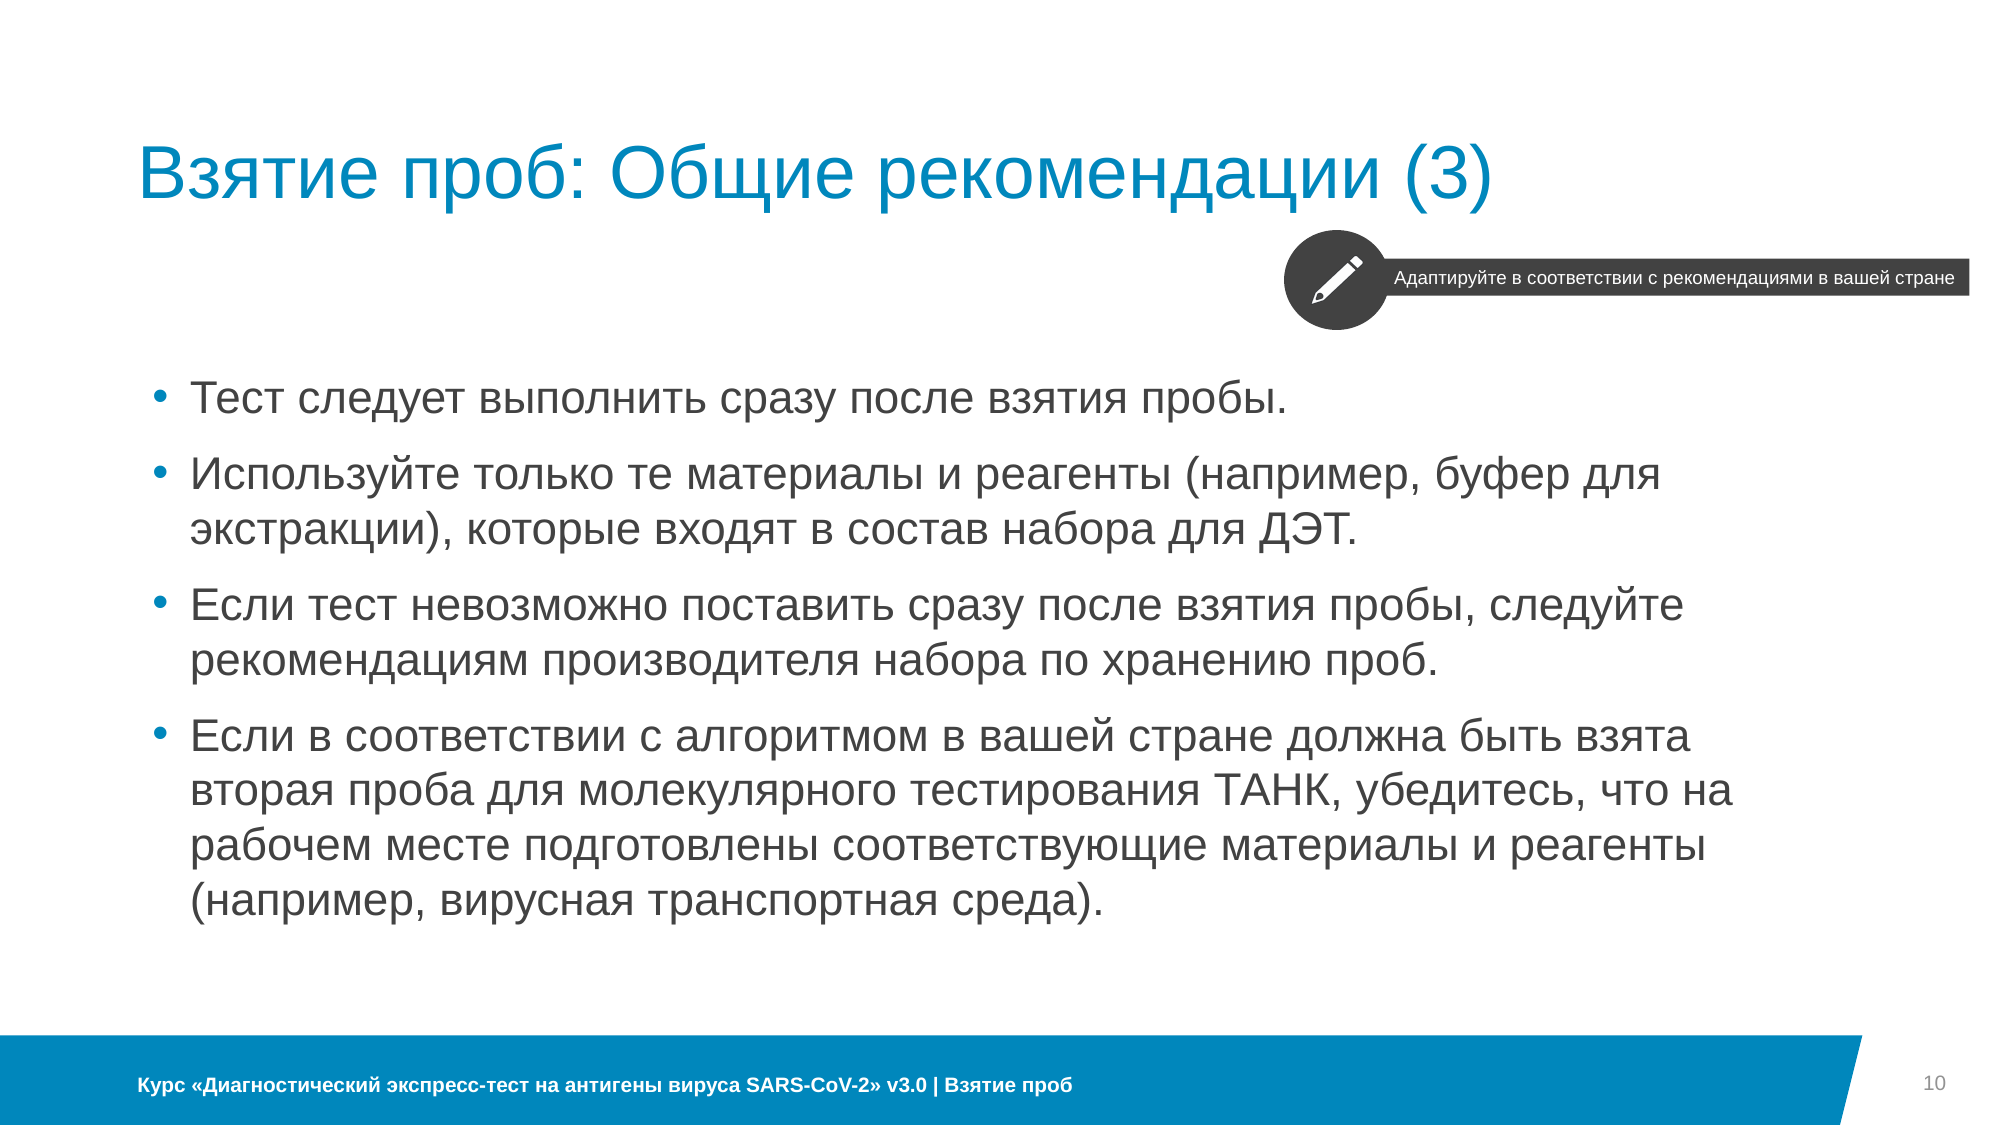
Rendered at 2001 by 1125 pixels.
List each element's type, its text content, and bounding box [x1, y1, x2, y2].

title Взятие проб: Общие рекомендации (3) [137, 59, 1863, 215]
footer Курс «Диагностический экспресс-тест на антигены вируса SARS-CoV-2» v3.0 | Взятие проб [137, 1042, 1338, 1125]
list Тест следует выполнить сразу после взятия пробы. Используйте только те материалы и реагенты (например, буфер для экстракции), которые входят в состав набора для ДЭТ. Если тест невозможно поставить сразу после взятия пробы, следуйте рекомендациям производителя набора по хранению проб. Если в соответствии с алгоритмом в вашей стране должна быть взята вторая проба для молекулярного тестирования ТАНК, убедитесь, что на рабочем месте подготовлены соответствующие материалы и реагенты (например, вирусная транспортная среда). [137, 284, 1863, 1014]
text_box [1285, 231, 1970, 329]
slide_number 10 [1862, 1035, 1947, 1125]
